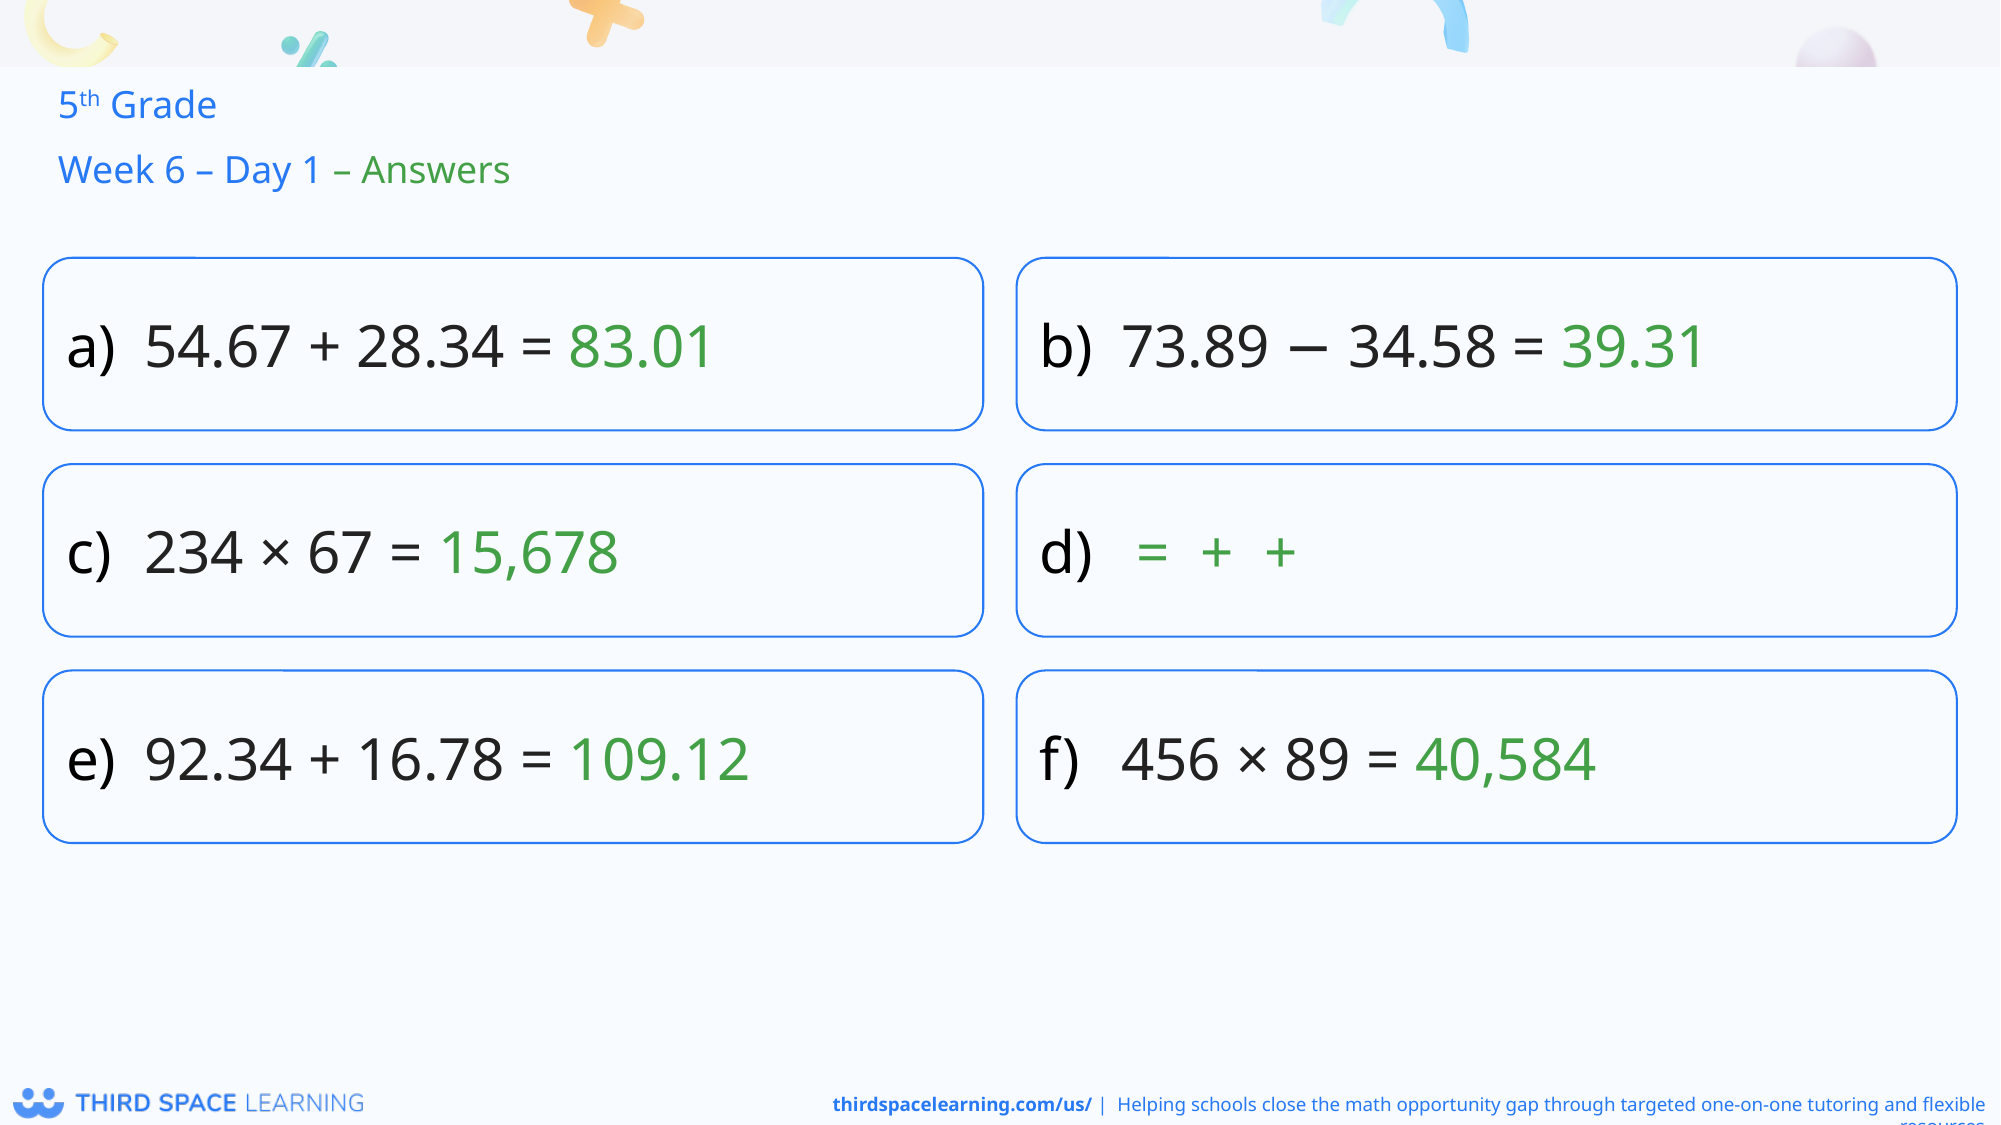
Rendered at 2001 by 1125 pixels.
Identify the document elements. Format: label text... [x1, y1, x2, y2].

list 54.67 + 28.34 = 83.01 [129, 272, 962, 416]
picture [13, 1088, 365, 1119]
picture [0, 0, 2000, 67]
list 456 × 89 = 40,584 [1106, 684, 1939, 829]
list 92.34 + 16.78 = 109.12 [129, 684, 962, 829]
list 234 × 67 = 15,678 [129, 478, 962, 623]
list 73.89 − 34.58 = 39.31 [1106, 272, 1939, 416]
text_box 5th Grade Week 6 – Day 1 – Answers [43, 73, 705, 212]
